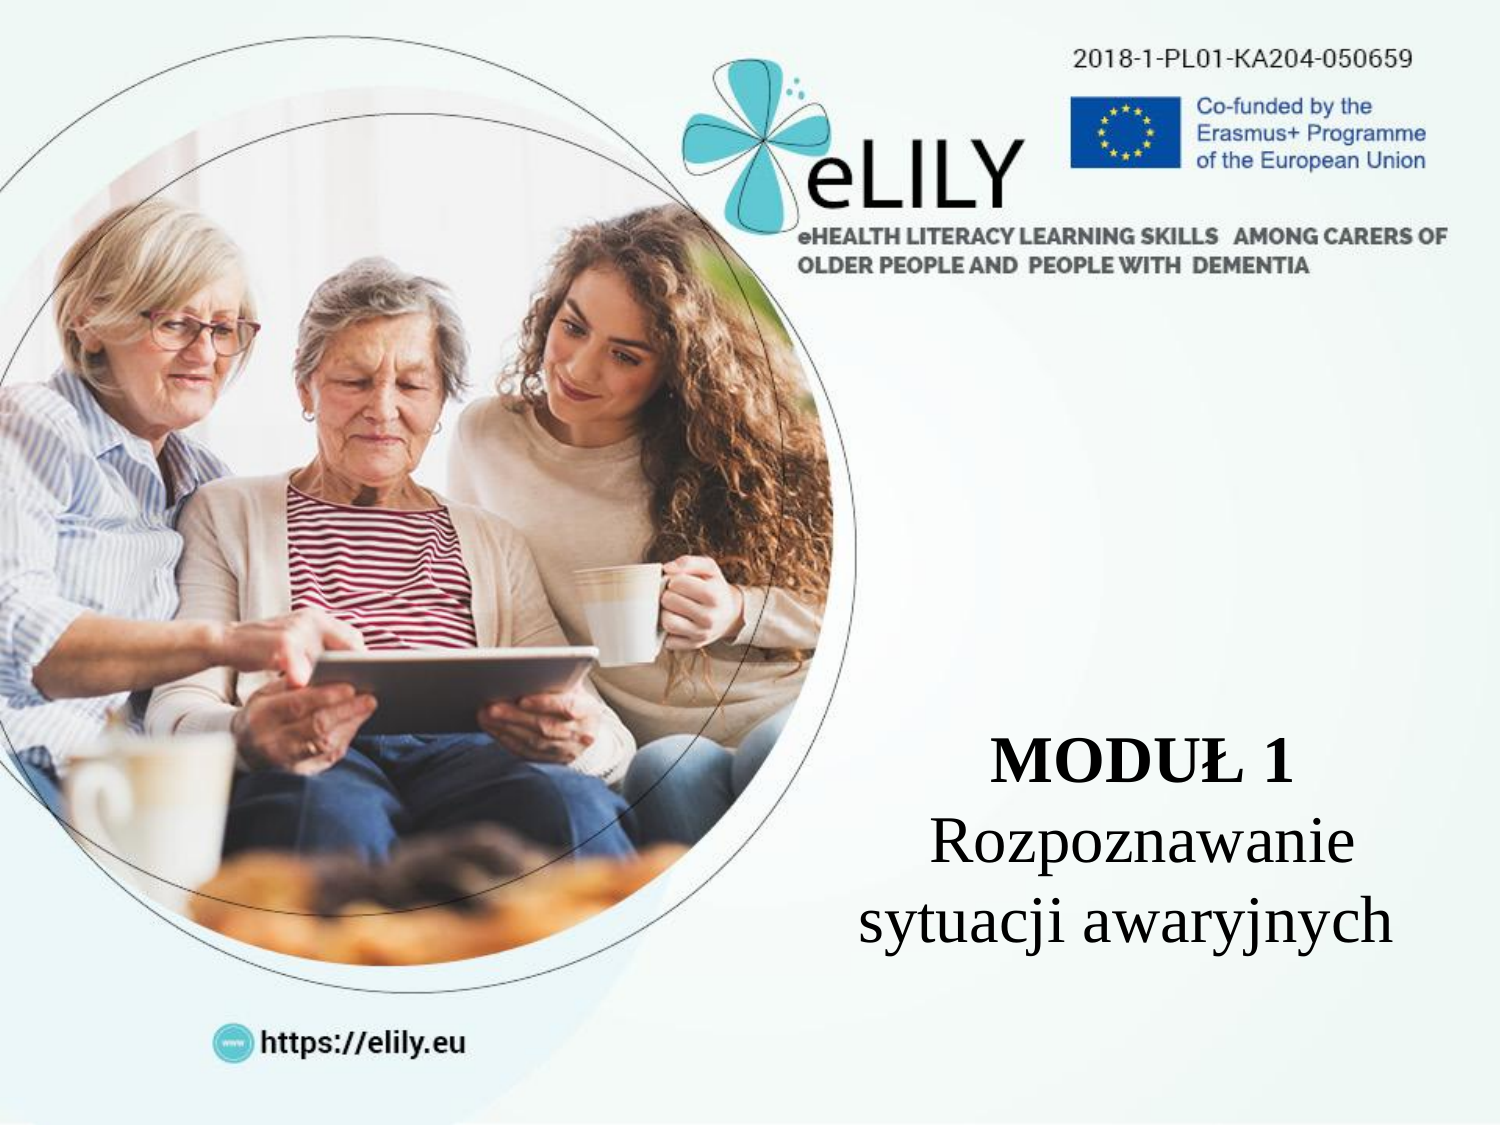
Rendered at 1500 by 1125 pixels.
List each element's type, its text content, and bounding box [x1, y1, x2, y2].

picture [0, 0, 1500, 1125]
text_box MODUŁ 1 Rozpoznawanie sytuacji awaryjnych [824, 708, 1462, 964]
